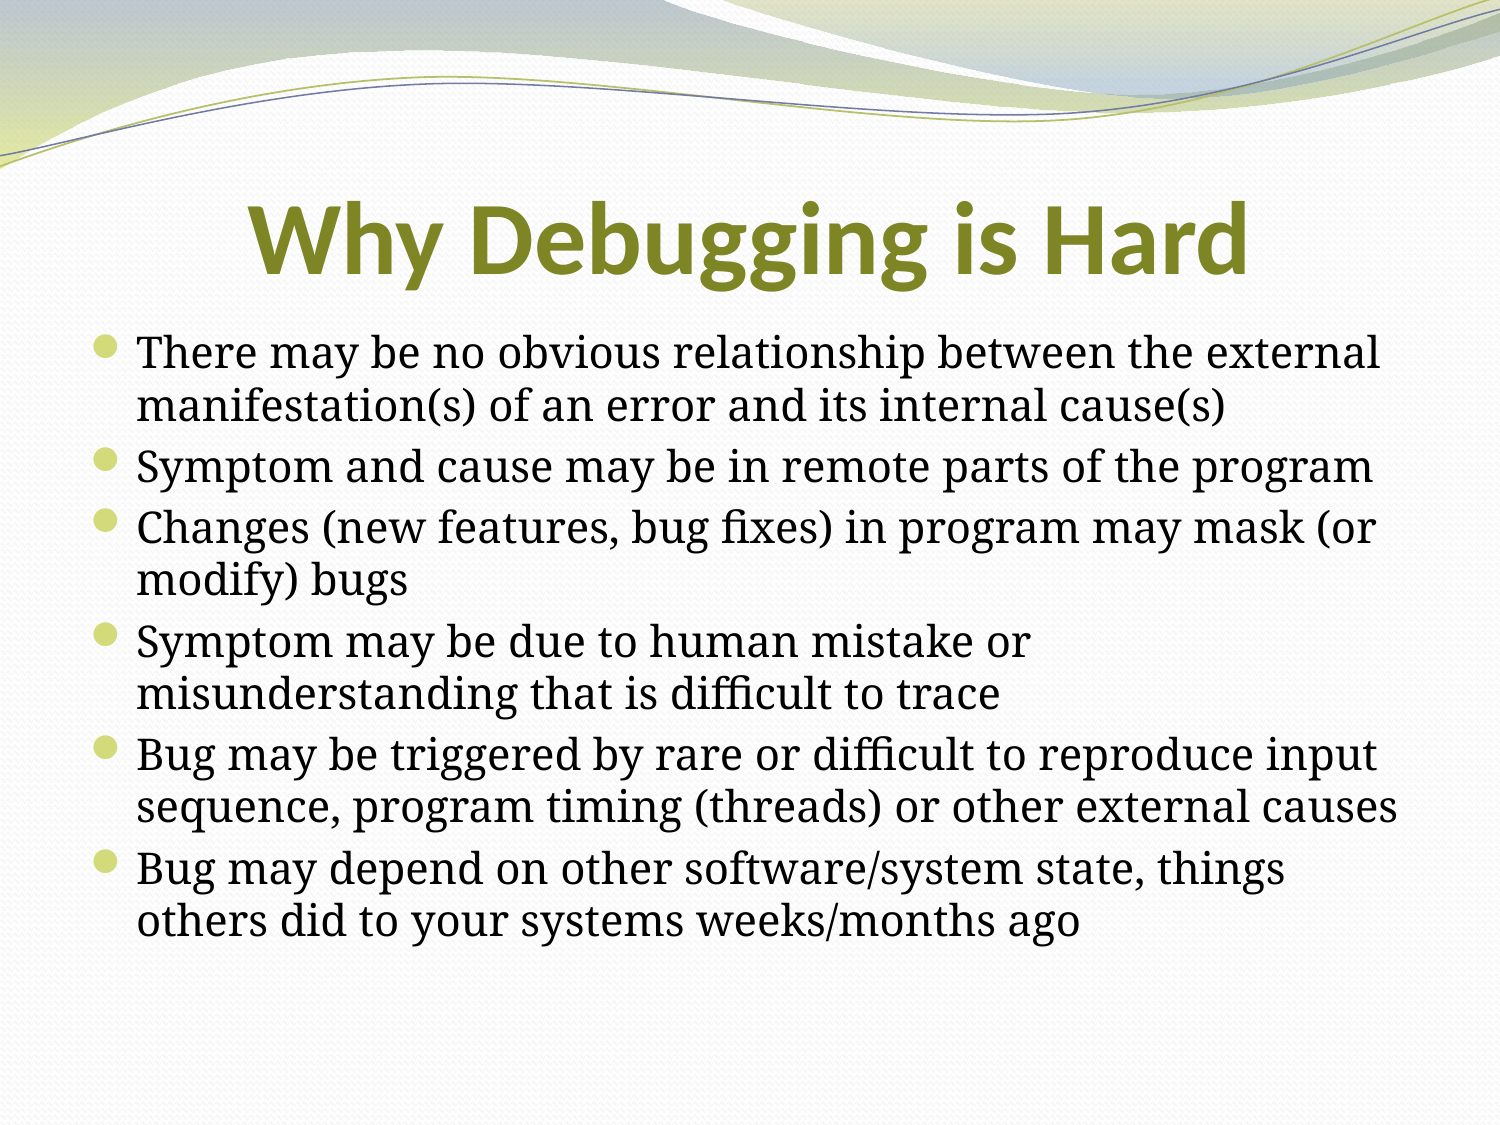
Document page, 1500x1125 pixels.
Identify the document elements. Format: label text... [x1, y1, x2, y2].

title Why Debugging is Hard [75, 115, 1425, 303]
list There may be no obvious relationship between the external manifestation(s) of an error and its internal cause(s) Symptom and cause may be in remote parts of the program Changes (new features, bug fixes) in program may mask (or modify) bugs Symptom may be due to human mistake or misunderstanding that is difficult to trace Bug may be triggered by rare or difficult to reproduce input sequence, program timing (threads) or other external causes Bug may depend on other software/system state, things others did to your systems weeks/months ago [75, 317, 1425, 1038]
